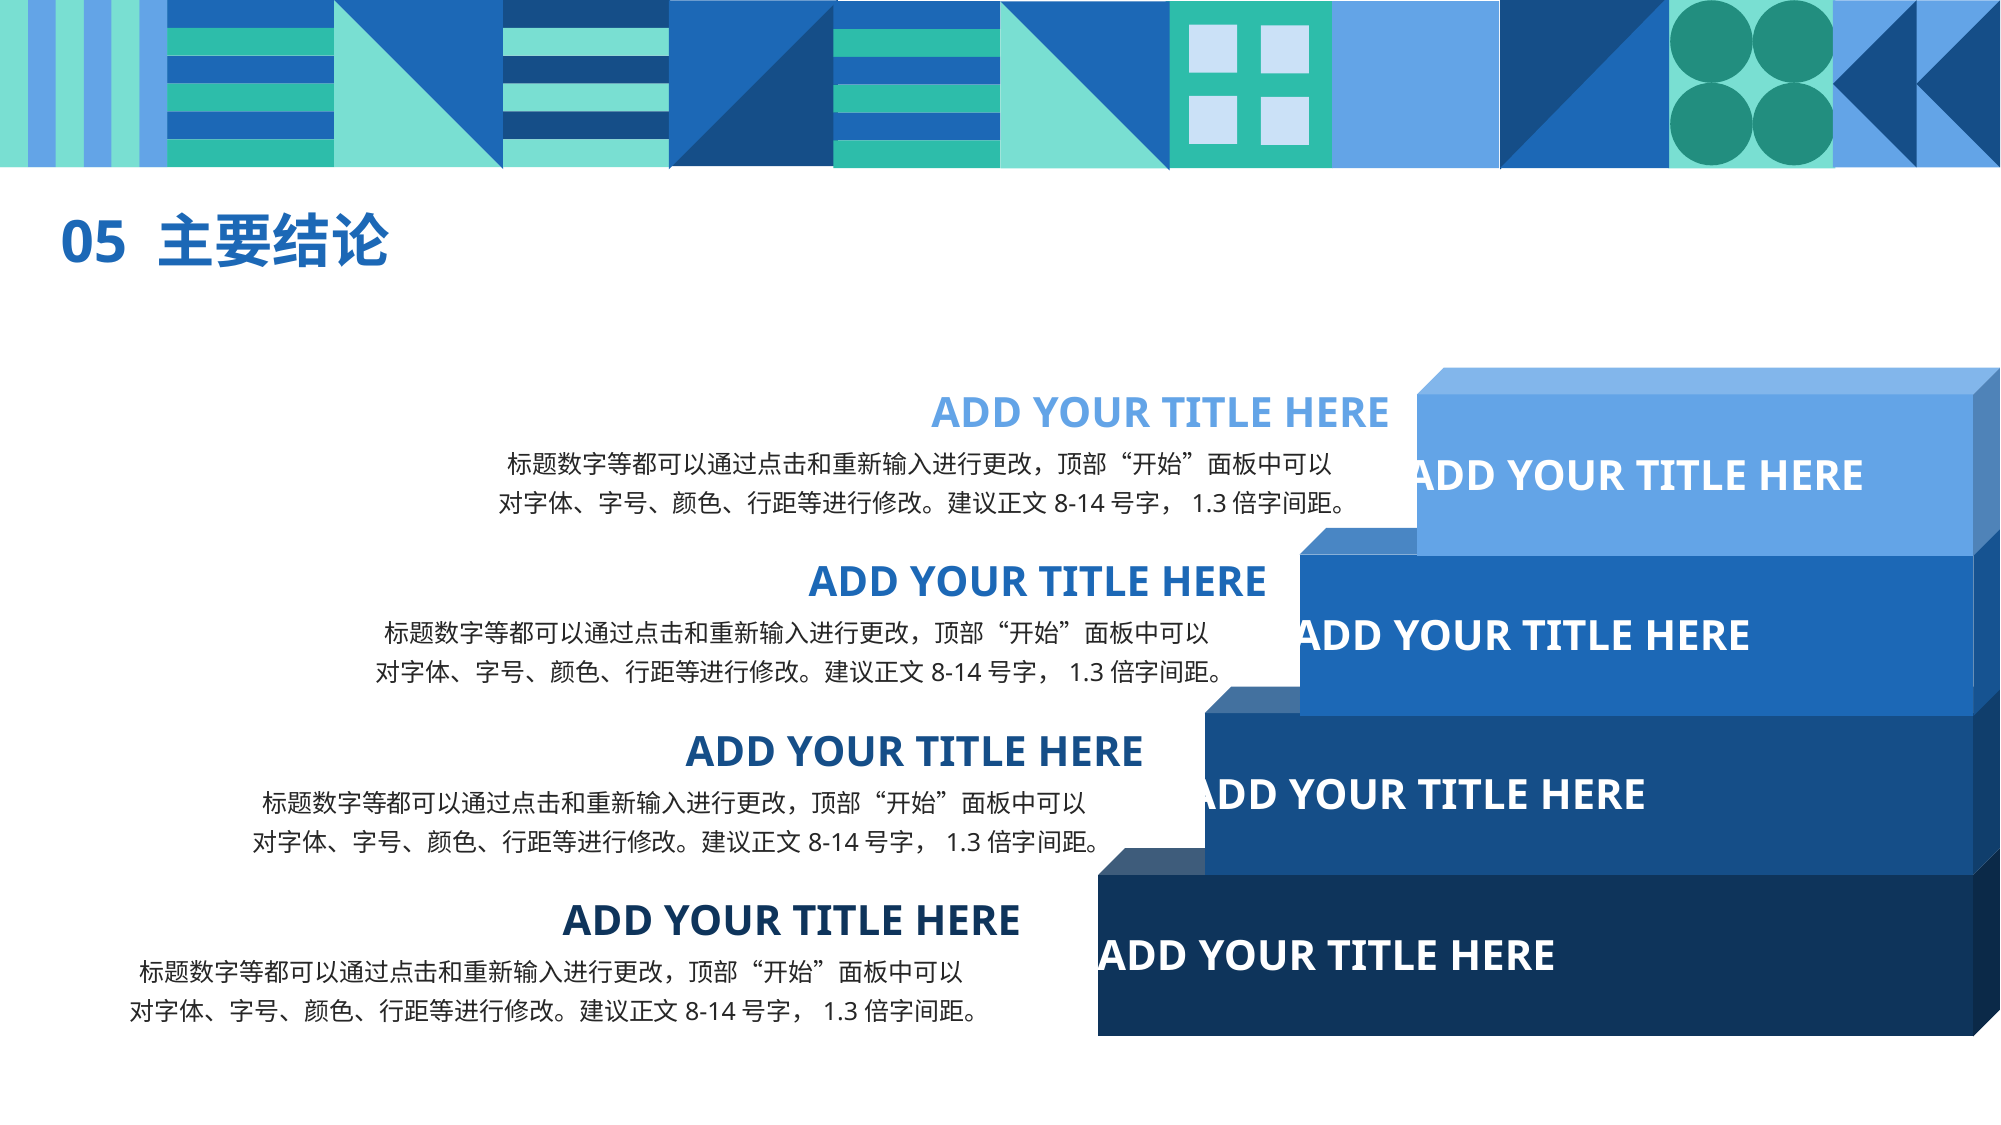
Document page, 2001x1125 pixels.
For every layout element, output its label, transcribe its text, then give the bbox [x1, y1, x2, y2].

list 05 主要结论 [45, 196, 623, 291]
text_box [353, 522, 1225, 696]
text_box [1098, 848, 2000, 1037]
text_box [230, 692, 1102, 866]
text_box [107, 861, 979, 1035]
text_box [1299, 527, 2000, 717]
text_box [476, 353, 1348, 527]
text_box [1204, 686, 2000, 875]
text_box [1416, 367, 2000, 556]
